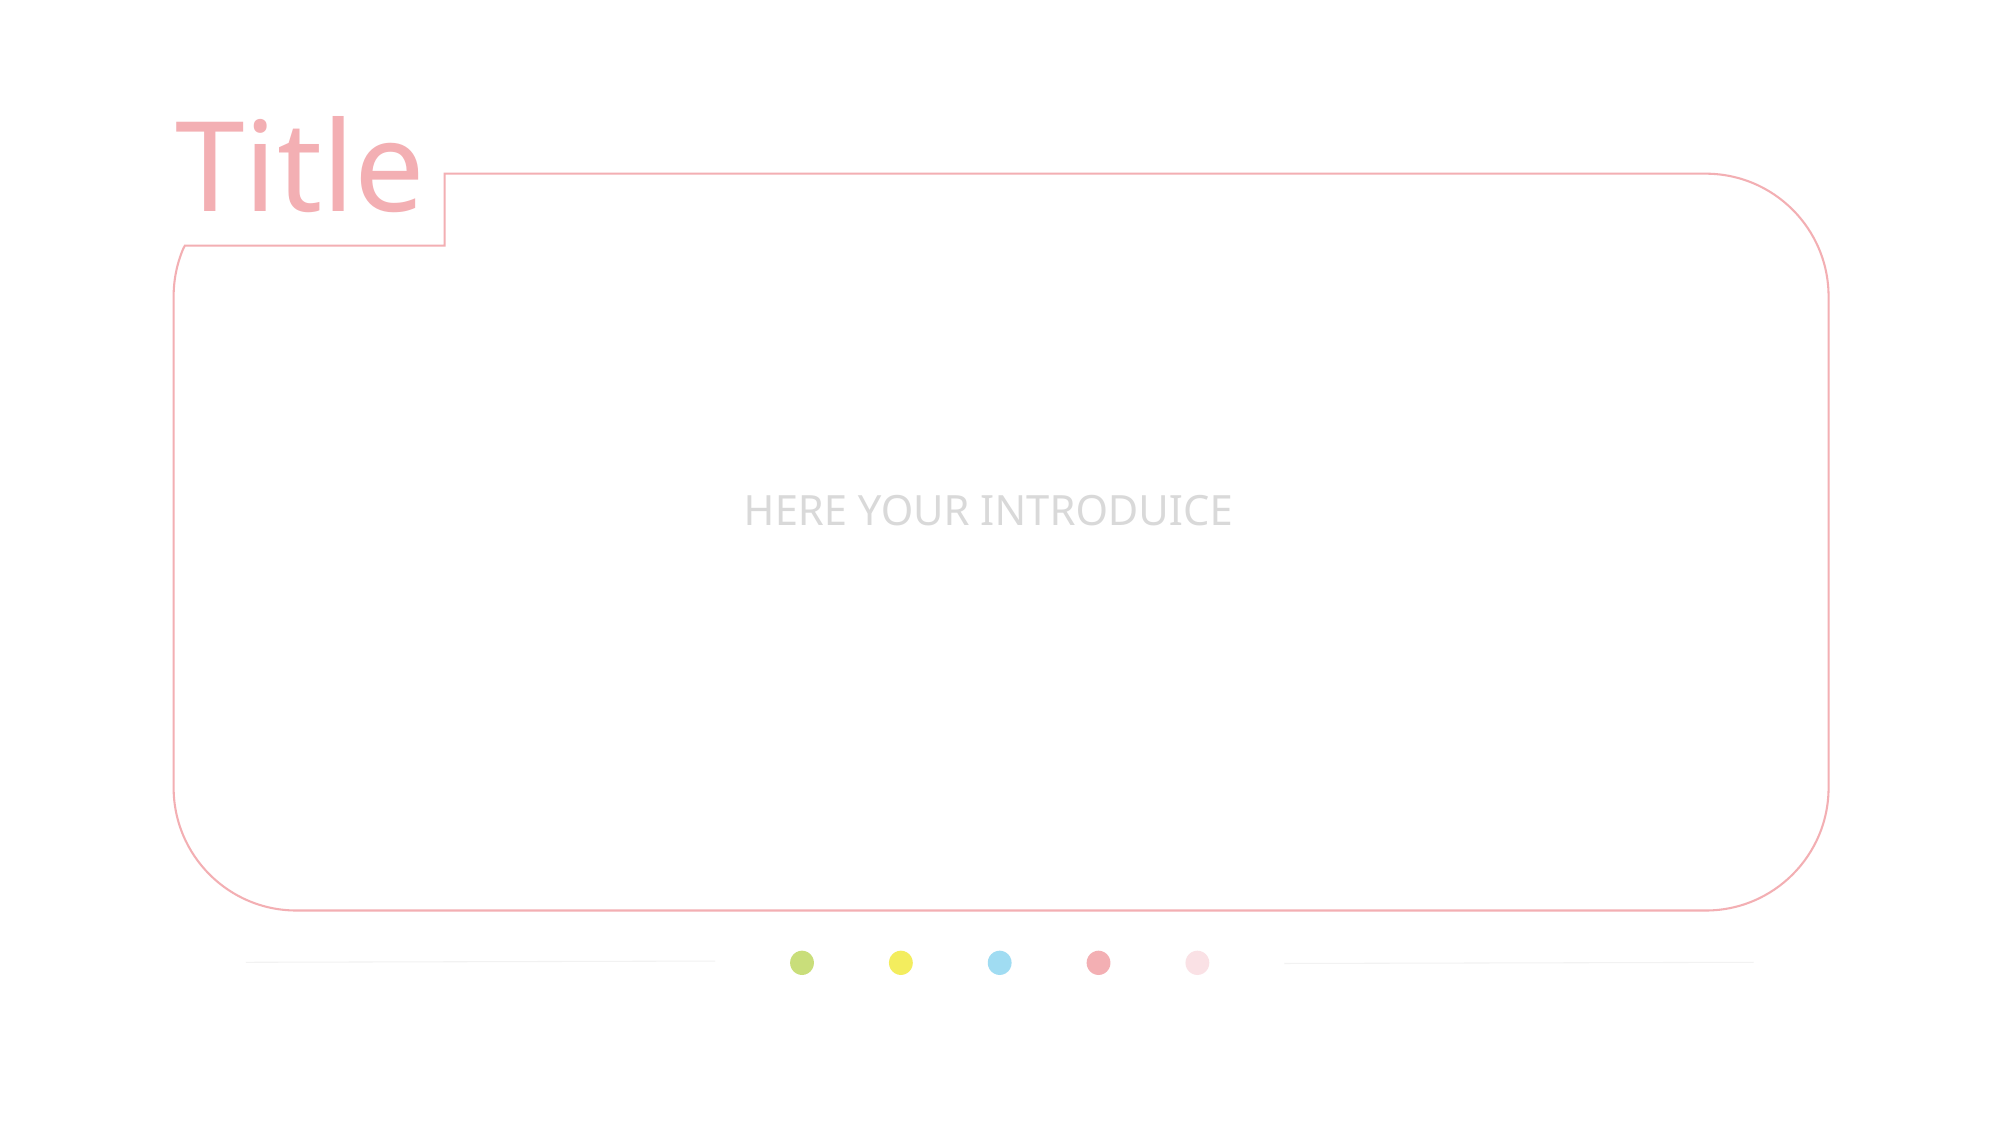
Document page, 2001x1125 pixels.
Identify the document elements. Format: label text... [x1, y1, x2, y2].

text_box [1184, 949, 1211, 977]
text_box [986, 949, 1013, 977]
text_box Title [132, 79, 469, 244]
text_box [1085, 949, 1112, 977]
text_box [887, 949, 914, 977]
text_box [789, 949, 815, 977]
text_box [172, 172, 1830, 912]
